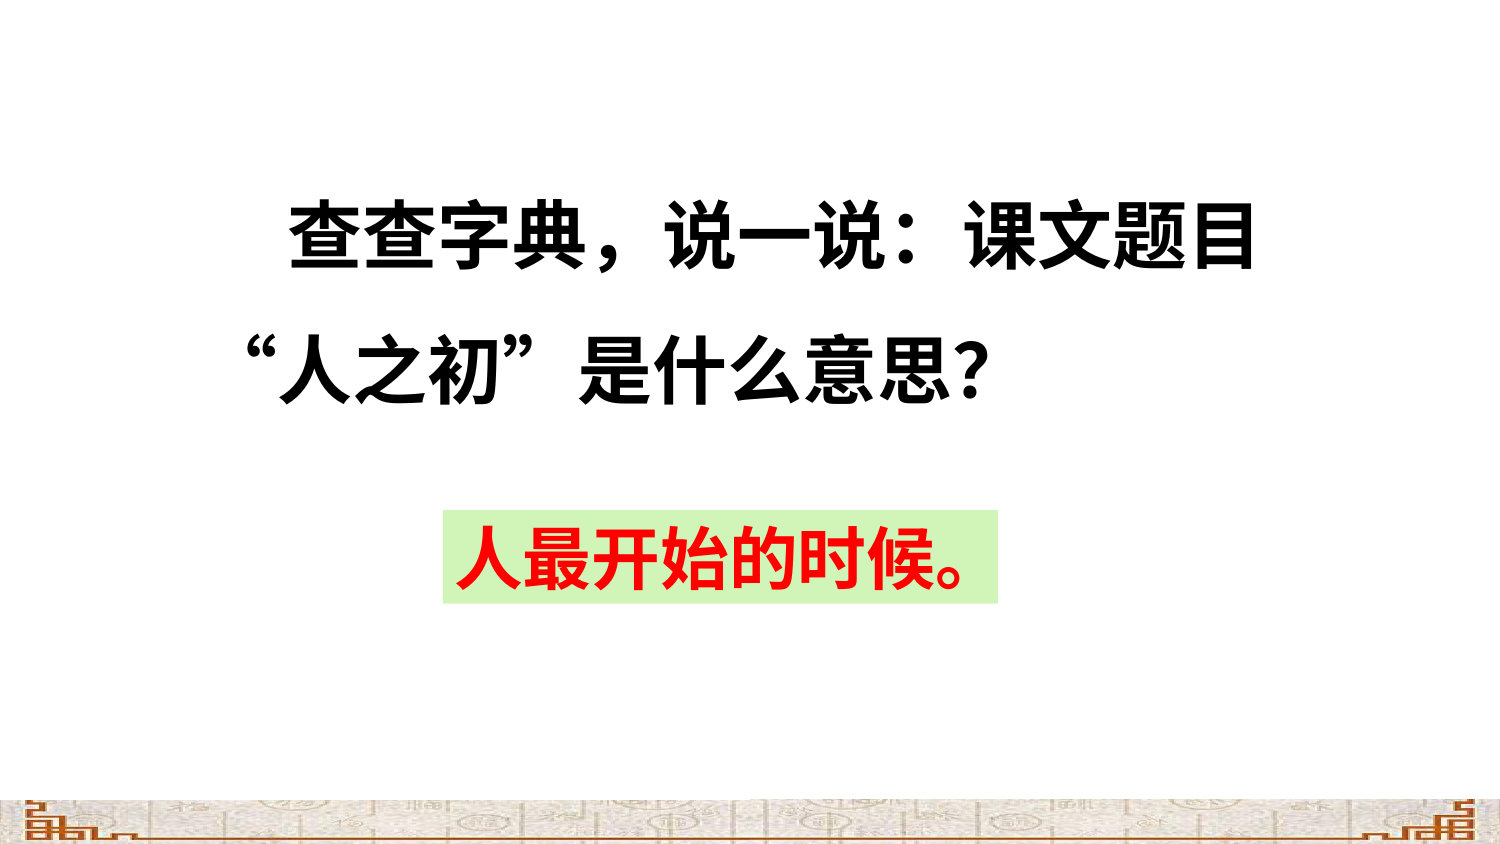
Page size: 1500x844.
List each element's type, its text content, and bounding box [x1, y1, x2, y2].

text_box 查查字典，说一说：课文题目“人之初”是什么意思？ [190, 138, 1282, 420]
picture [0, 799, 1500, 844]
text_box 人最开始的时候。 [442, 510, 998, 604]
